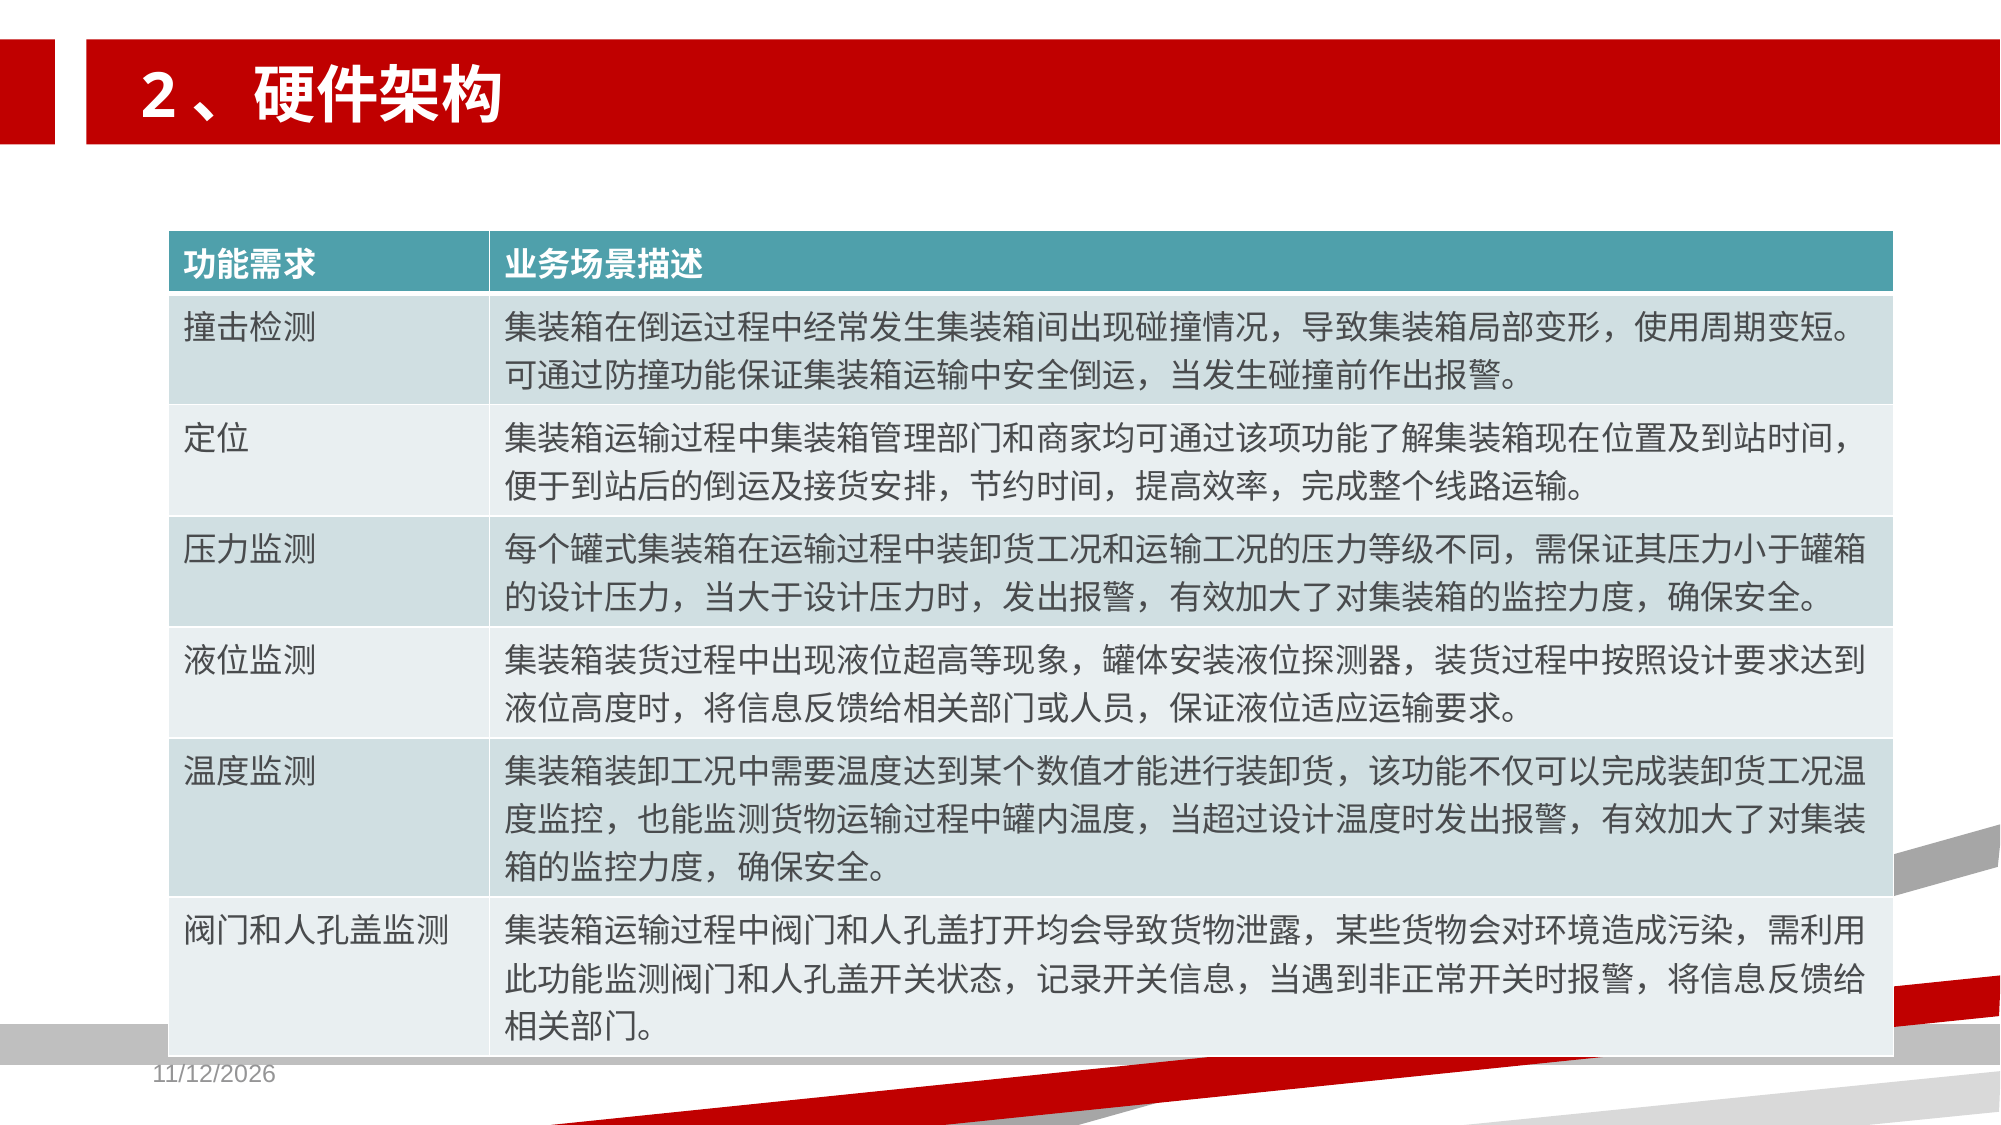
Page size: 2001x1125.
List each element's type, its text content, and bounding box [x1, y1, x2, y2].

title 2、硬件架构 [109, 40, 1835, 154]
table_cell 撞击检测 [169, 296, 489, 404]
table_cell 温度监测 [169, 739, 489, 896]
table_header 业务场景描述 [490, 231, 1893, 291]
table_cell 压力监测 [169, 517, 489, 626]
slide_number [137, 1042, 588, 1103]
table_cell 液位监测 [169, 628, 489, 737]
table_cell 定位 [169, 405, 489, 515]
table_header 功能需求 [169, 231, 489, 291]
table_cell 每个罐式集装箱在运输过程中装卸货工况和运输工况的压力等级不同，需保证其压力小于罐箱的设计压力，当大于设计压力时，发出报警，有效加大了对集装箱的监控力度，确保安全。 [490, 517, 1893, 626]
table_cell 集装箱在倒运过程中经常发生集装箱间出现碰撞情况，导致集装箱局部变形，使用周期变短。可通过防撞功能保证集装箱运输中安全倒运，当发生碰撞前作出报警。 [490, 296, 1893, 404]
table_cell 阀门和人孔盖监测 [169, 898, 489, 1055]
table_cell 集装箱装货过程中出现液位超高等现象，罐体安装液位探测器，装货过程中按照设计要求达到液位高度时，将信息反馈给相关部门或人员，保证液位适应运输要求。 [490, 628, 1893, 737]
table_cell 集装箱运输过程中集装箱管理部门和商家均可通过该项功能了解集装箱现在位置及到站时间，便于到站后的倒运及接货安排，节约时间，提高效率，完成整个线路运输。 [490, 405, 1893, 515]
table_cell 集装箱运输过程中阀门和人孔盖打开均会导致货物泄露，某些货物会对环境造成污染，需利用此功能监测阀门和人孔盖开关状态，记录开关信息，当遇到非正常开关时报警，将信息反馈给相关部门。 [490, 898, 1893, 1055]
footer [662, 1057, 1338, 1103]
table_cell 集装箱装卸工况中需要温度达到某个数值才能进行装卸货，该功能不仅可以完成装卸货工况温度监控，也能监测货物运输过程中罐内温度，当超过设计温度时发出报警，有效加大了对集装箱的监控力度，确保安全。 [490, 739, 1893, 896]
